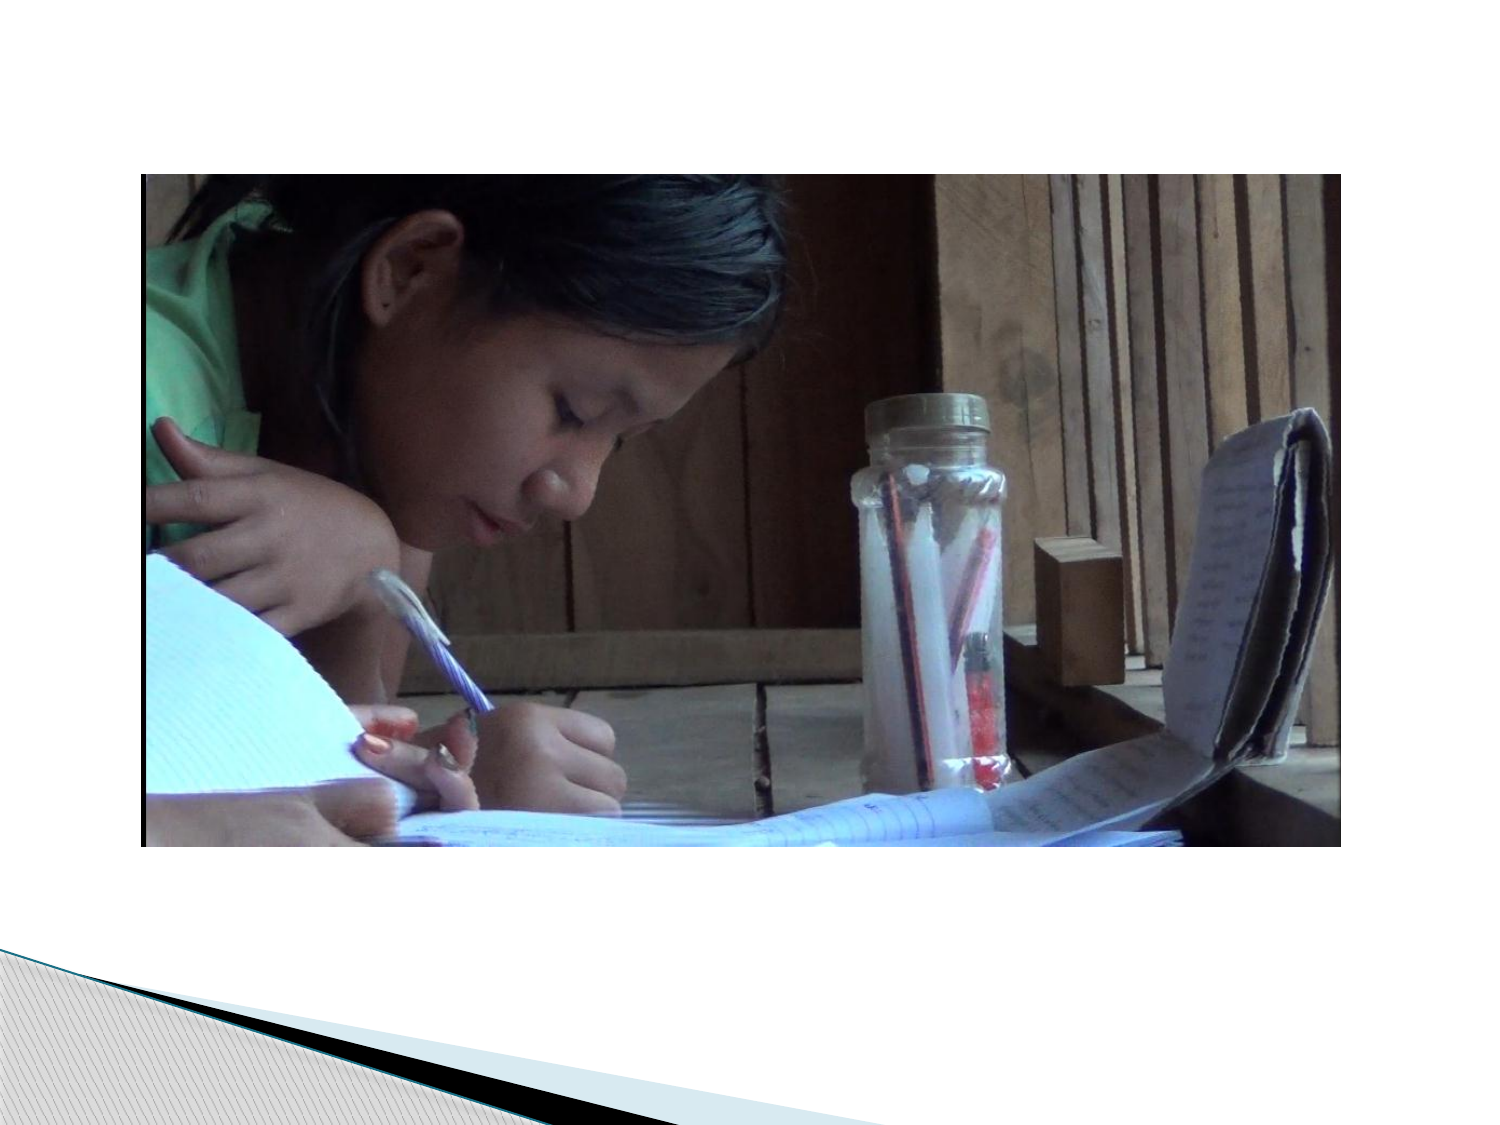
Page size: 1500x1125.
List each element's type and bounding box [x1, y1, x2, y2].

picture [140, 174, 1342, 847]
